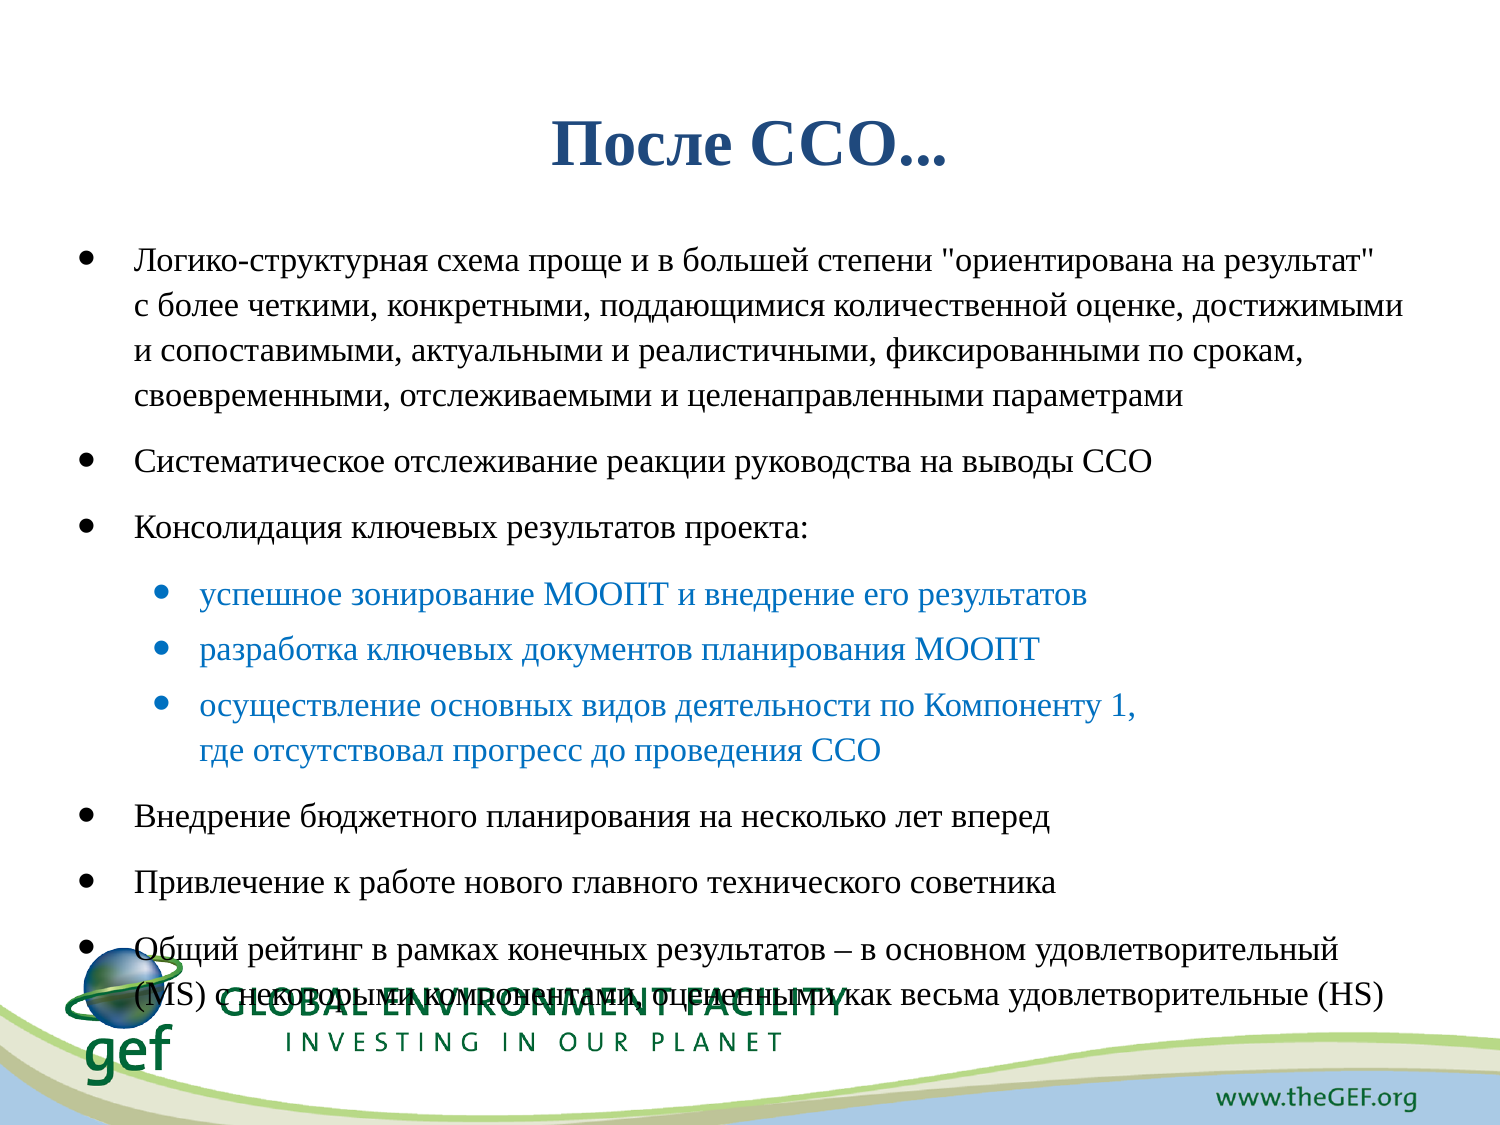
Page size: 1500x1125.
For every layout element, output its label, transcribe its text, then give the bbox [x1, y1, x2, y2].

picture [0, 920, 1500, 1125]
list Логико-структурная схема проще и в большей степени "ориентирована на результат" с более четкими, конкретными, поддающимися количественной оценке, достижимыми и сопоставимыми, актуальными и реалистичными, фиксированными по срокам, своевременными, отслеживаемыми и целенаправленными параметрами Систематическое отслеживание реакции руководства на выводы ССО Консолидация ключевых результатов проекта: успешное зонирование МООПТ и внедрение его результатов разработка ключевых документов планирования МООПТ осуществление основных видов деятельности по Компоненту 1, где отсутствовал прогресс до проведения ССО Внедрение бюджетного планирования на несколько лет вперед Привлечение к работе нового главного технического советника Общий рейтинг в рамках конечных результатов – в основном удовлетворительный (MS) с некоторыми компонентами, оцененными как весьма удовлетворительные (HS) [62, 224, 1425, 925]
slide_number [1407, 1042, 1500, 1103]
title После ССО... [75, 45, 1425, 224]
